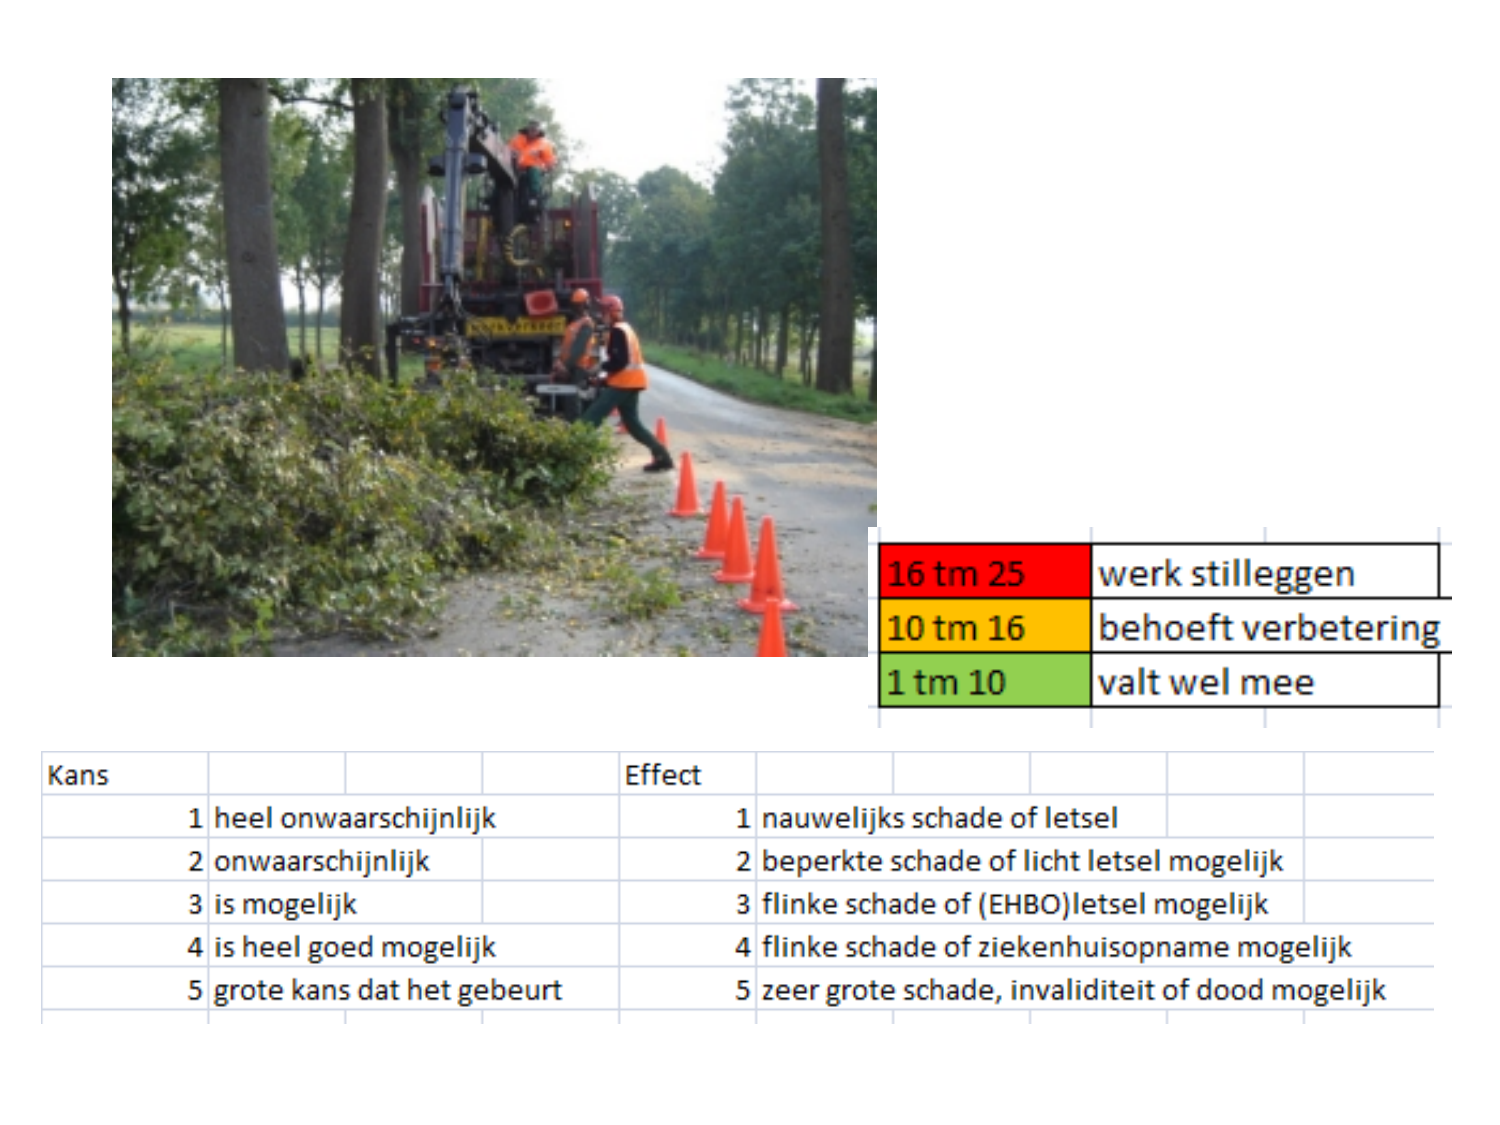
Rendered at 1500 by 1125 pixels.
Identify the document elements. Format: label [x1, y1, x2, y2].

picture [111, 77, 1452, 729]
picture [40, 751, 1435, 1024]
